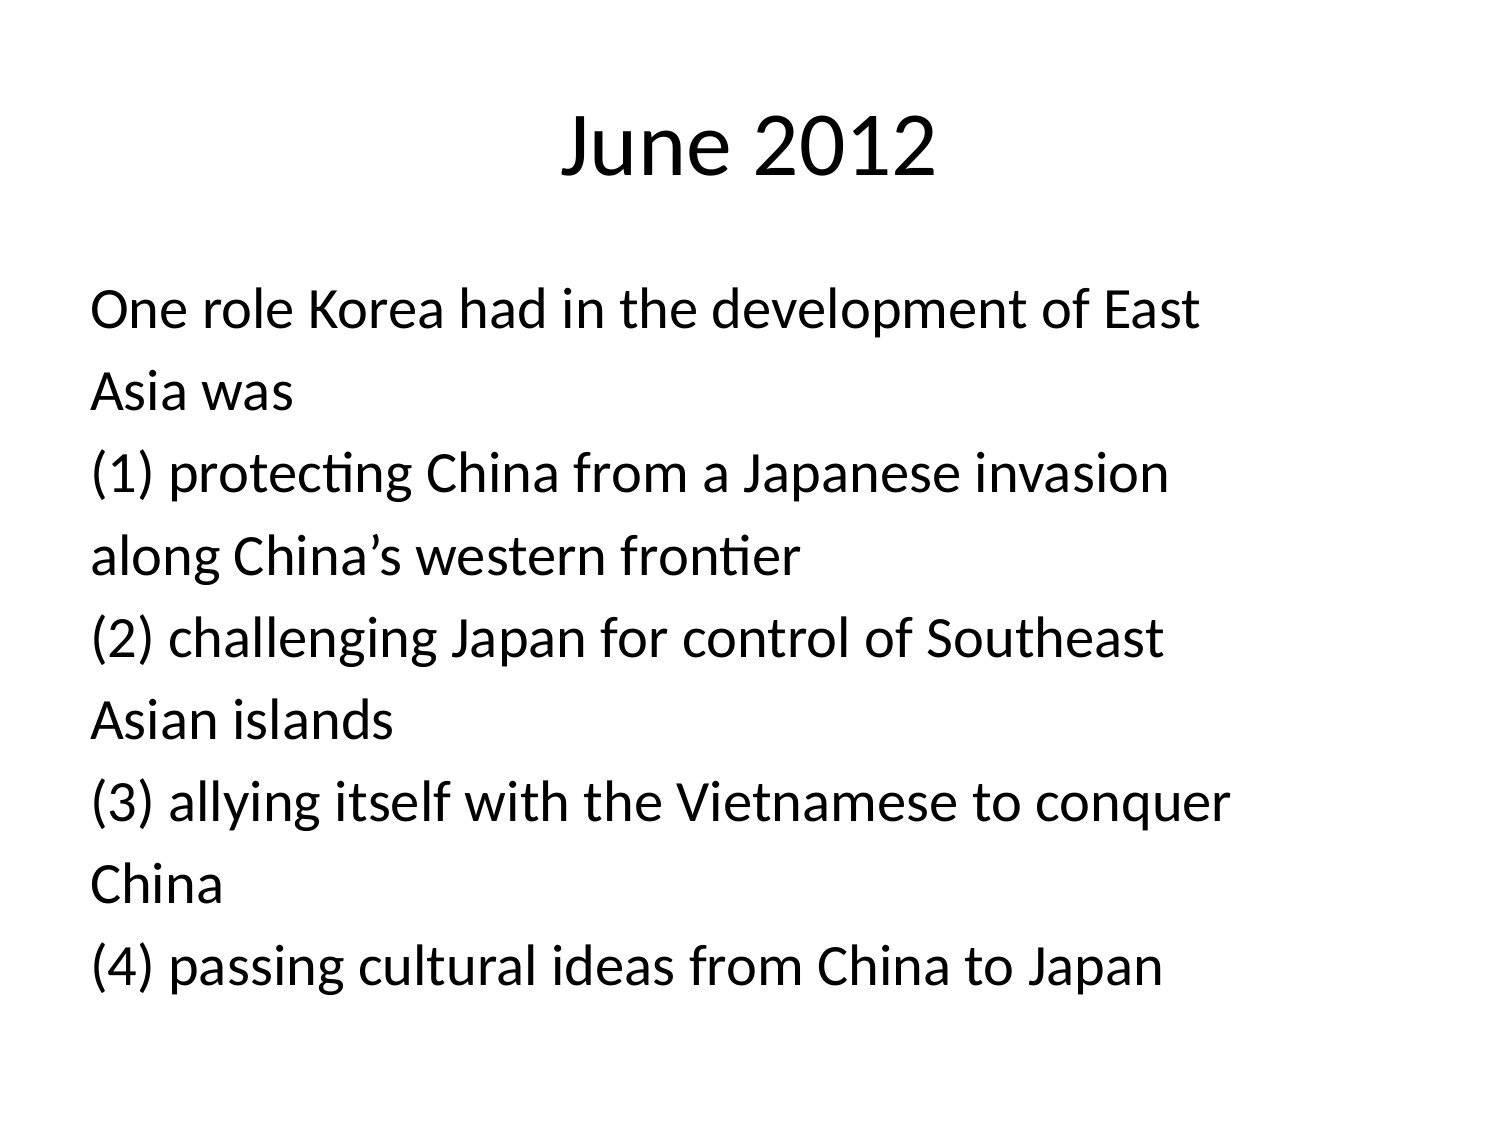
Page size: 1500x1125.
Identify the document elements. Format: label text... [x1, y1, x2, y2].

title June 2012 [75, 45, 1425, 233]
list One role Korea had in the development of East Asia was (1) protecting China from a Japanese invasion along China’s western frontier (2) challenging Japan for control of Southeast Asian islands (3) allying itself with the Vietnamese to conquer China (4) passing cultural ideas from China to Japan [75, 262, 1425, 1005]
